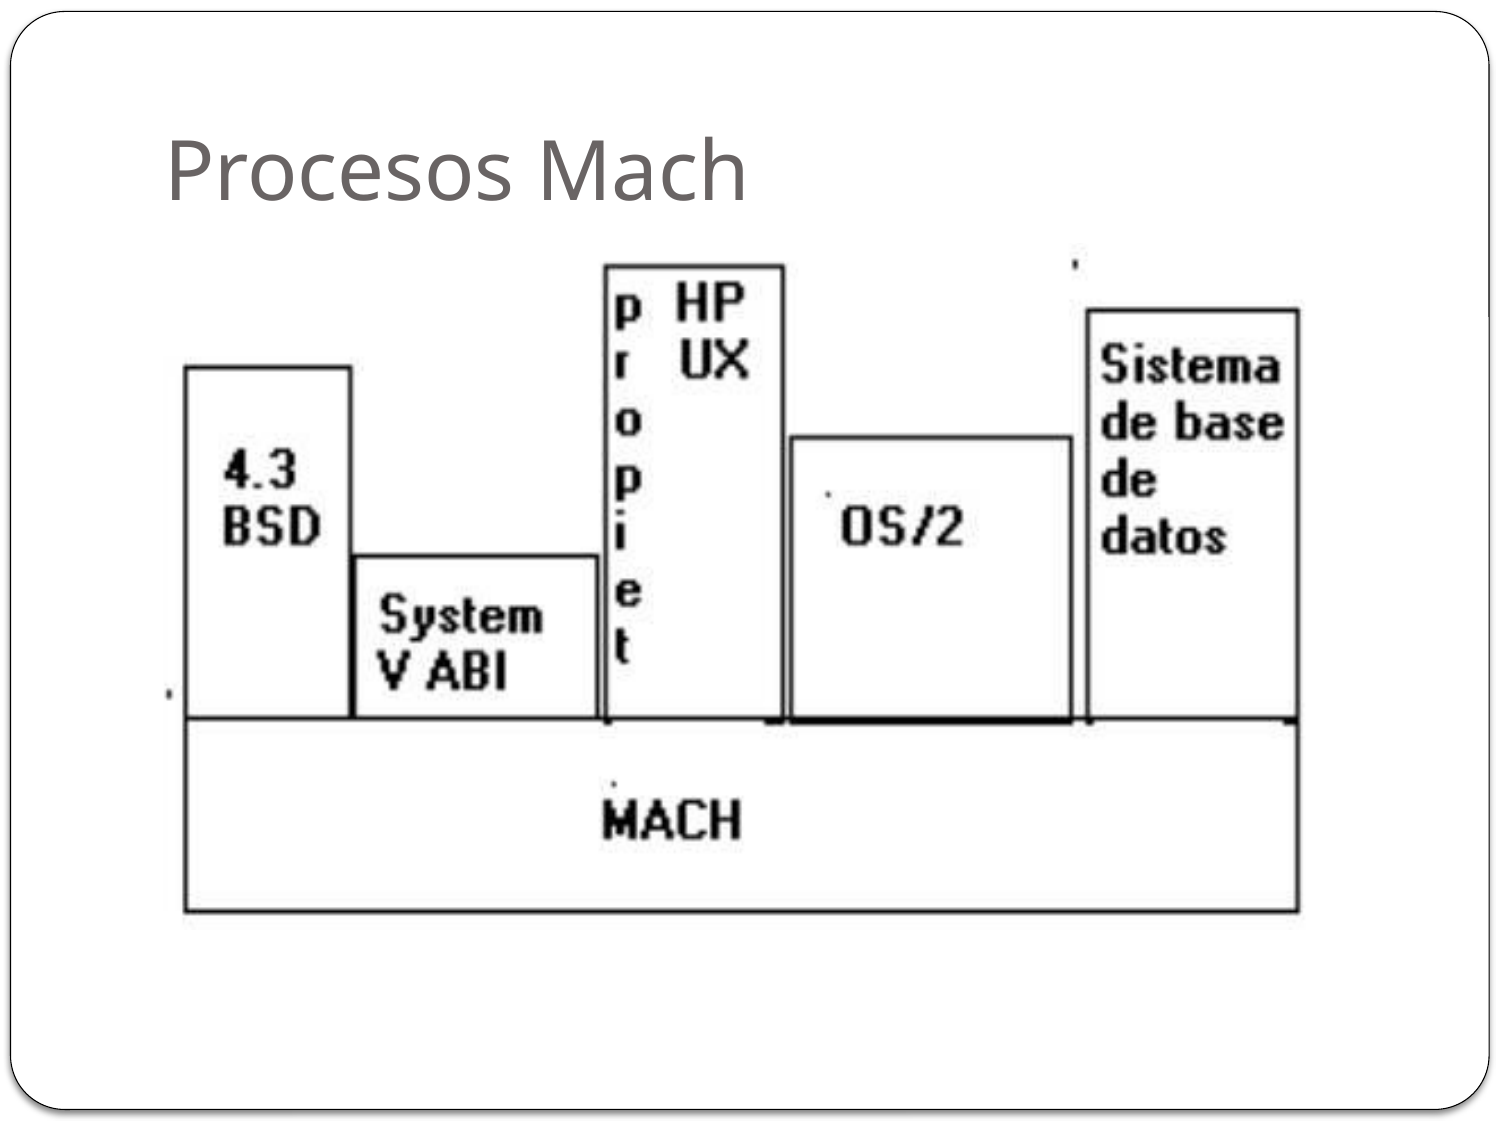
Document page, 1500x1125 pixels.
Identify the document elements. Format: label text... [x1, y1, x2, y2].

title Procesos Mach [150, 45, 1425, 233]
picture [147, 243, 1319, 930]
